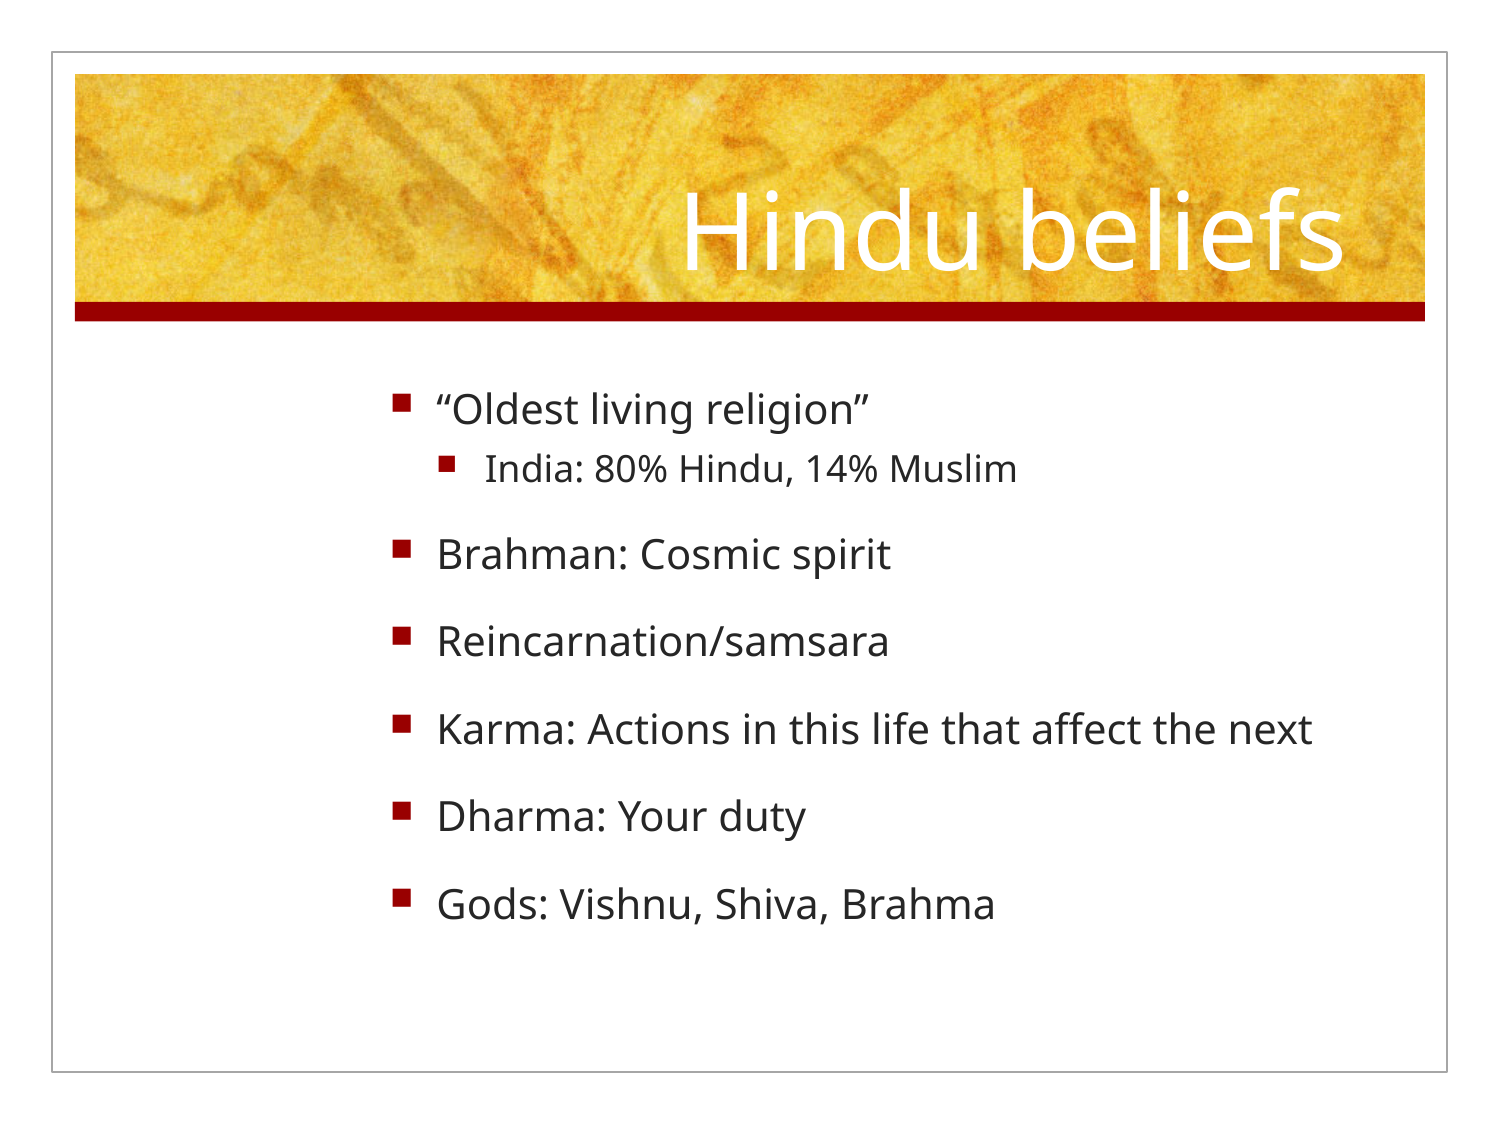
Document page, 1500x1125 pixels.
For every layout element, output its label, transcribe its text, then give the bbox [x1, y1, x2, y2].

list “Oldest living religion” India: 80% Hindu, 14% Muslim Brahman: Cosmic spirit Reincarnation/samsara Karma: Actions in this life that affect the next Dharma: Your duty Gods: Vishnu, Shiva, Brahma [375, 375, 1392, 1005]
picture [75, 74, 1425, 301]
title Hindu beliefs [108, 74, 1392, 292]
